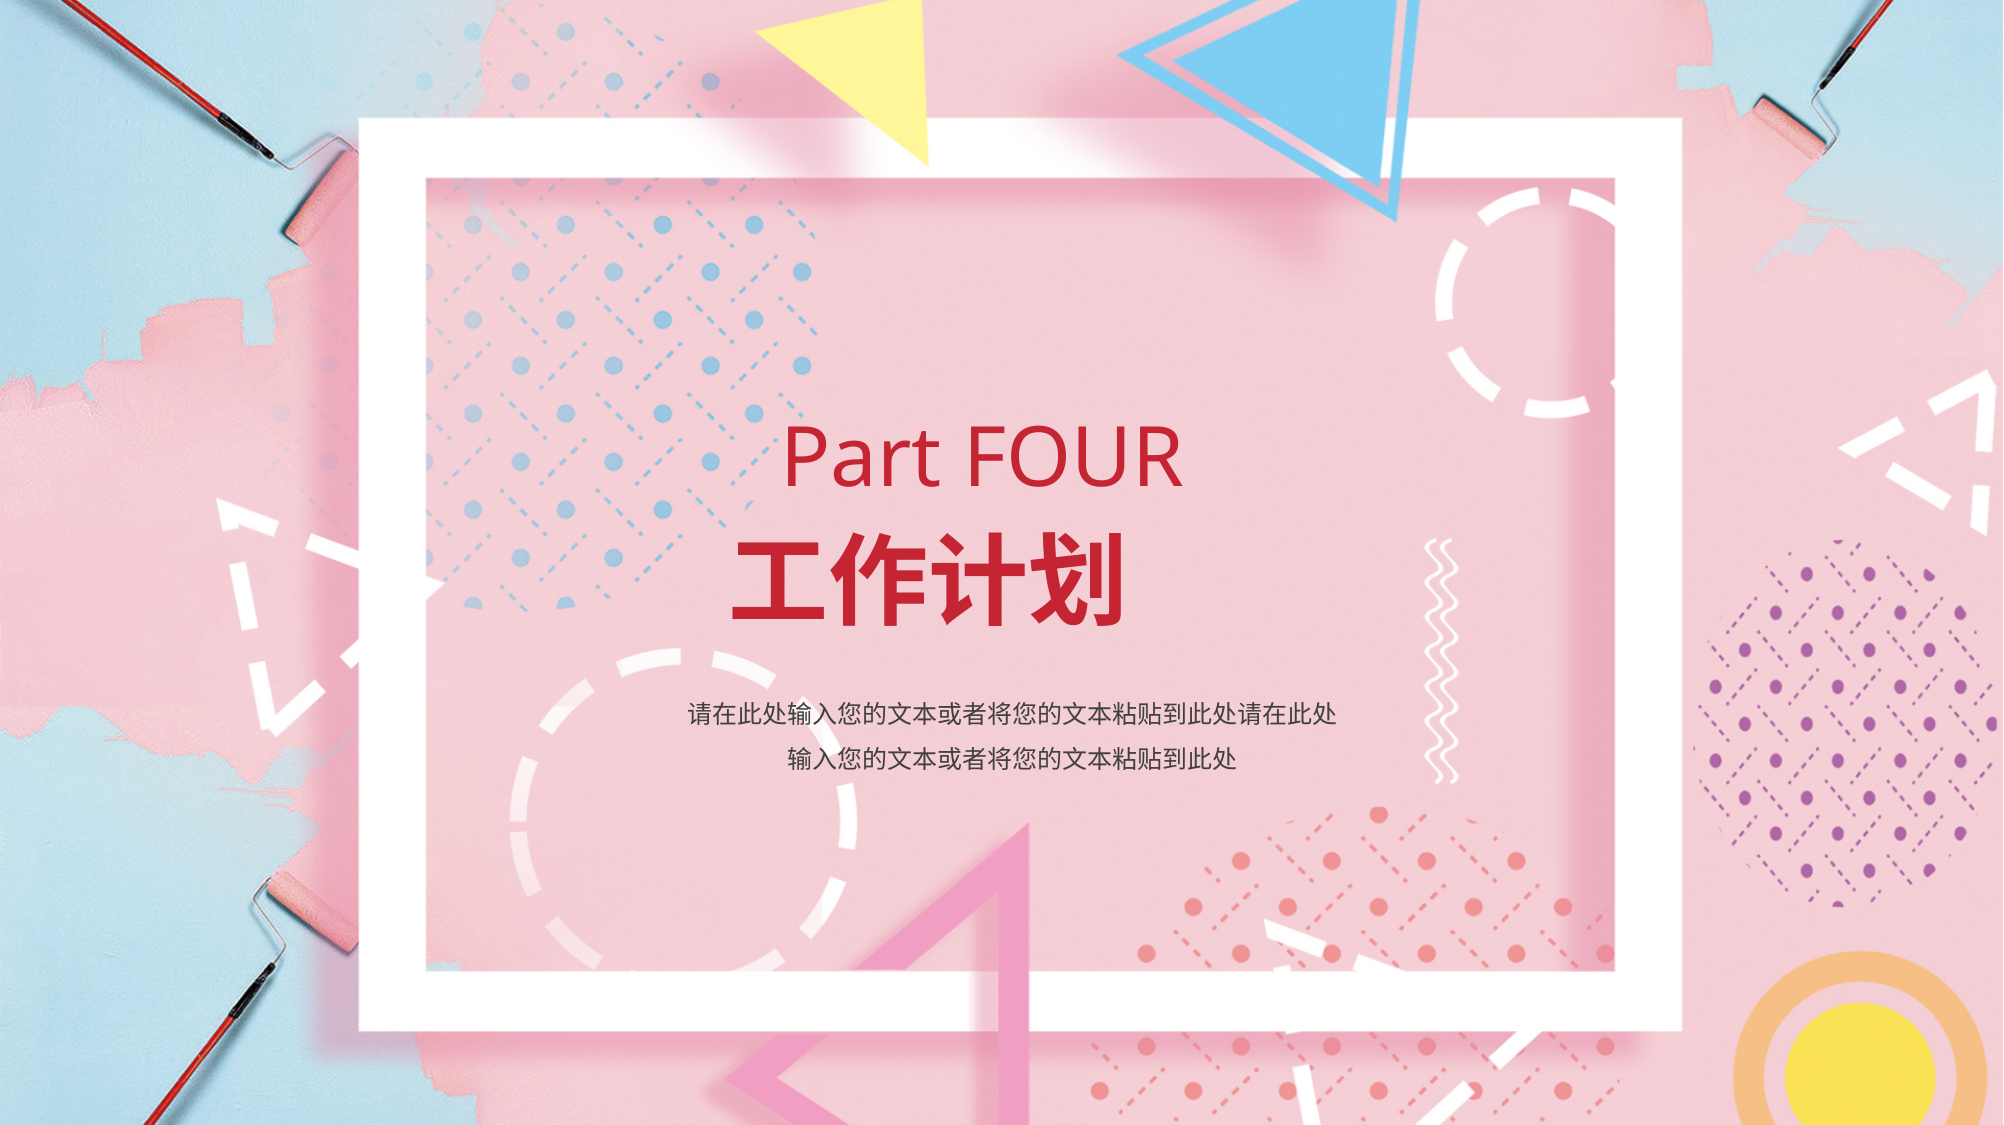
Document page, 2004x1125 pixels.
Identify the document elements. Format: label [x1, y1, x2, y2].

picture [0, 0, 2004, 1125]
text_box [664, 395, 1361, 777]
